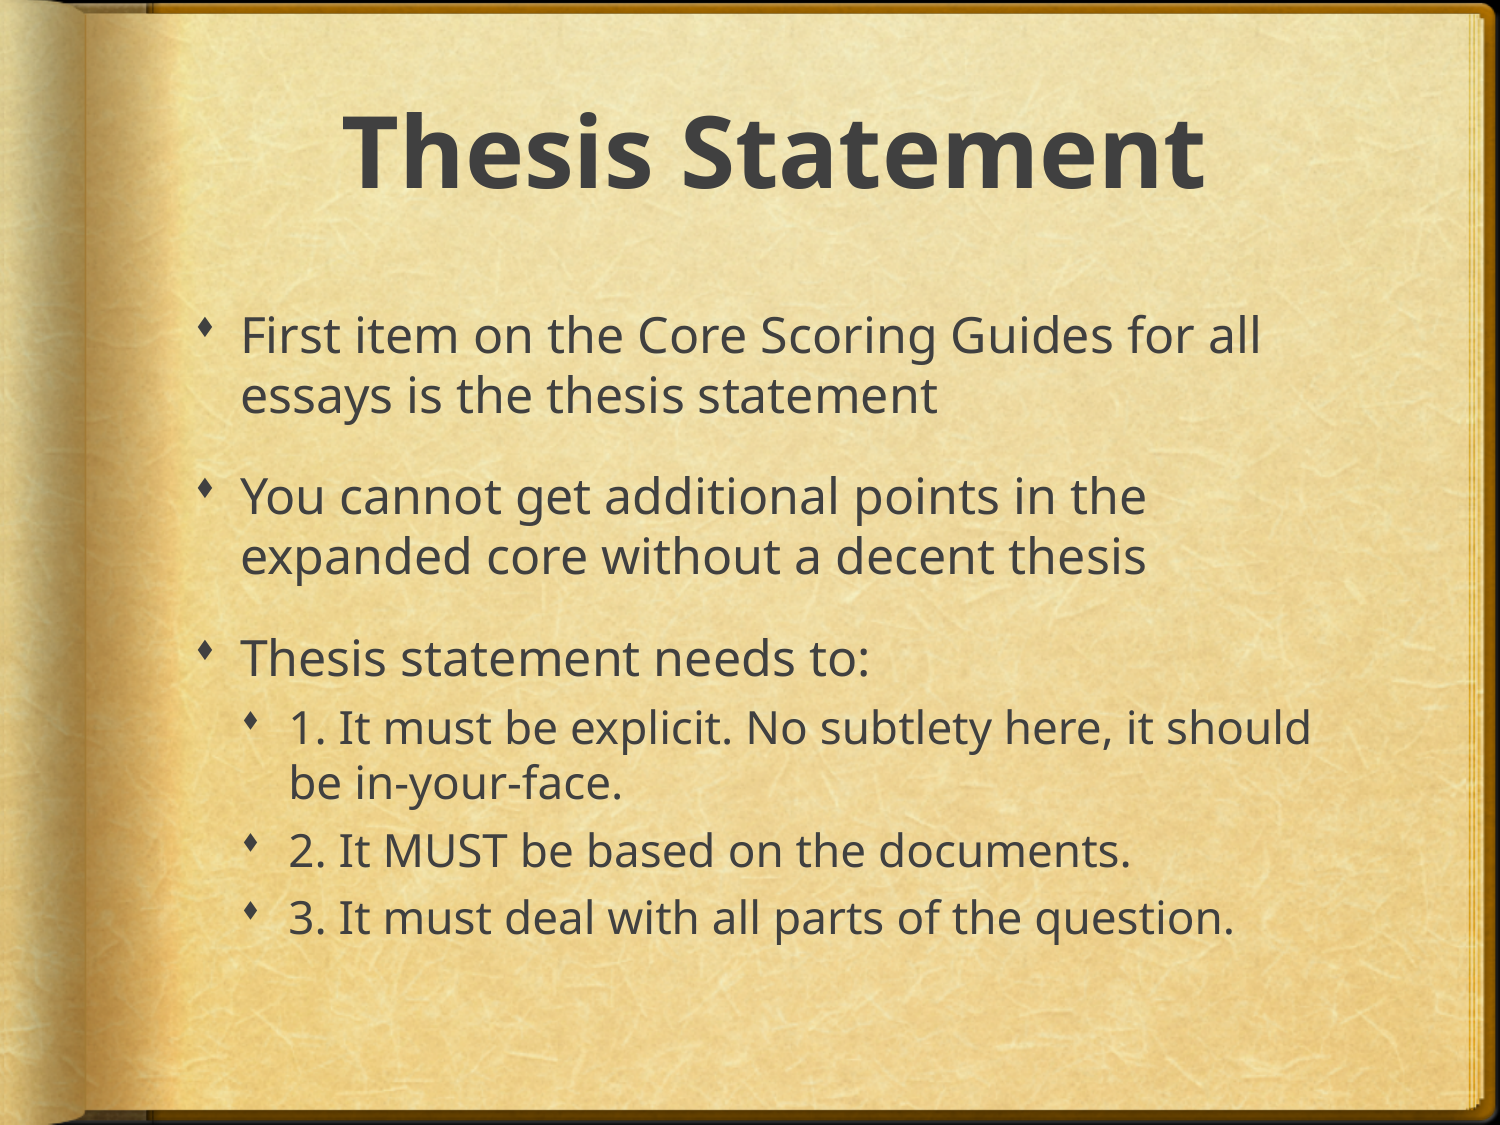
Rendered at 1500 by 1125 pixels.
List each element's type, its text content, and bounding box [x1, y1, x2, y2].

picture [0, 0, 1500, 1125]
list First item on the Core Scoring Guides for all essays is the thesis statement You cannot get additional points in the expanded core without a decent thesis Thesis statement needs to: 1. It must be explicit. No subtlety here, it should be in-your-face. 2. It MUST be based on the documents. 3. It must deal with all parts of the question. [178, 295, 1372, 1005]
title Thesis Statement [178, 45, 1372, 265]
